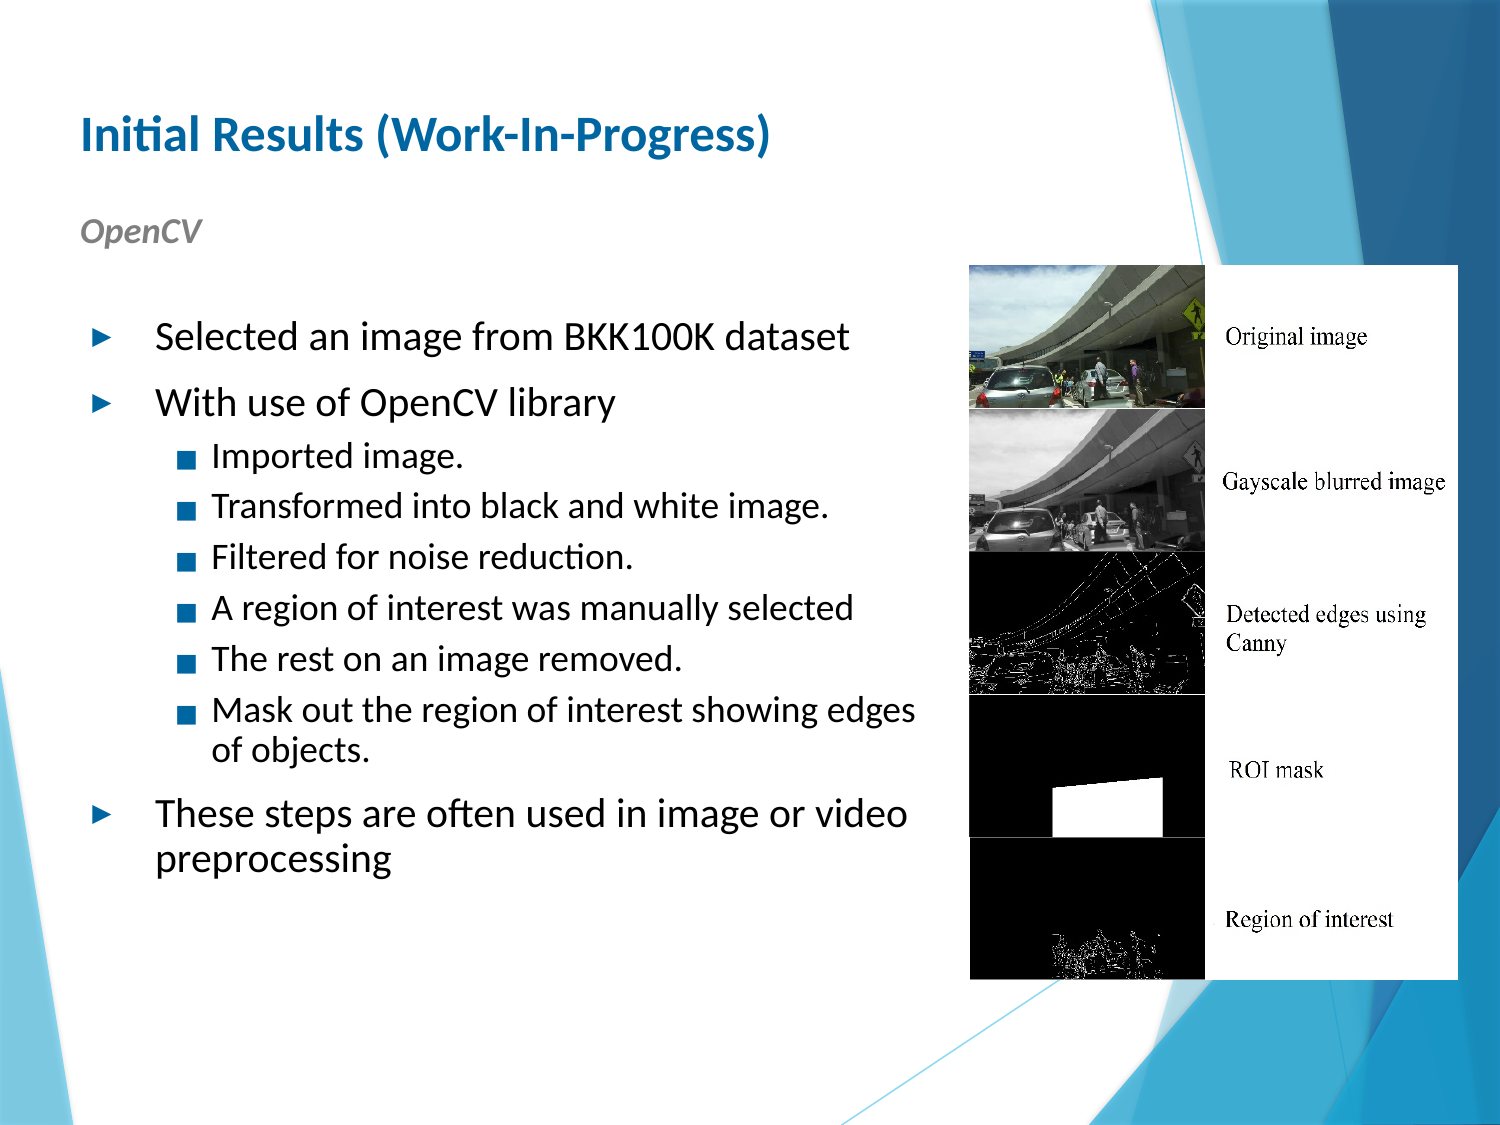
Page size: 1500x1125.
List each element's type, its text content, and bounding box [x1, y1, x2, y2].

list Selected an image from BKK100K dataset With use of OpenCV library Imported image. Transformed into black and white image. Filtered for noise reduction. A region of interest was manually selected The rest on an image removed. Mask out the region of interest showing edges of objects. These steps are often used in image or video preprocessing [65, 299, 937, 980]
title Initial Results (Work-In-Progress) [65, 92, 1447, 179]
picture [968, 265, 1459, 980]
subtitle OpenCV [65, 196, 1447, 266]
